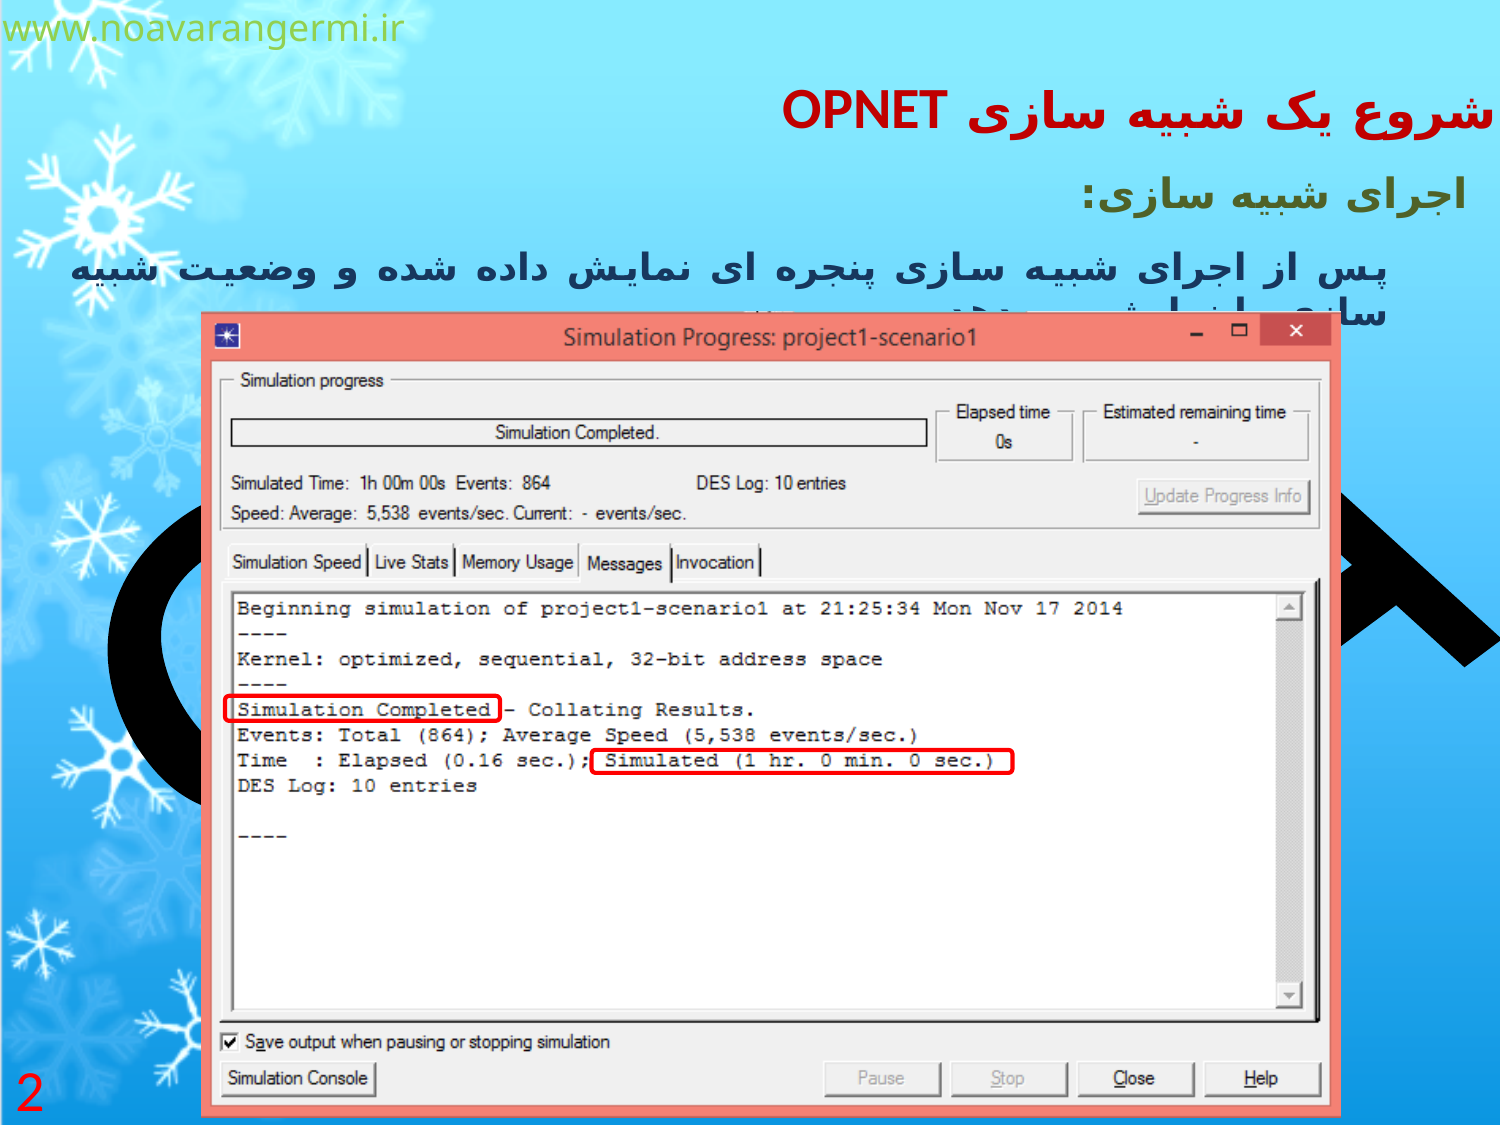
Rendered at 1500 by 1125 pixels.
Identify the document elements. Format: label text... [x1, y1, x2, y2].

slide_number 26 [0, 1057, 80, 1118]
picture [0, 0, 1500, 1125]
text_box پس از اجرای شبیه سازی پنجره ای نمایش داده شده و وضعیت شبیه سازی را نمایش می دهد. [50, 235, 1404, 341]
text_box شروع یک شبیه سازی OPNET اجرای شبیه سازی: [767, 62, 1500, 225]
text_box www.noavarangermi.ir [0, 5, 425, 57]
